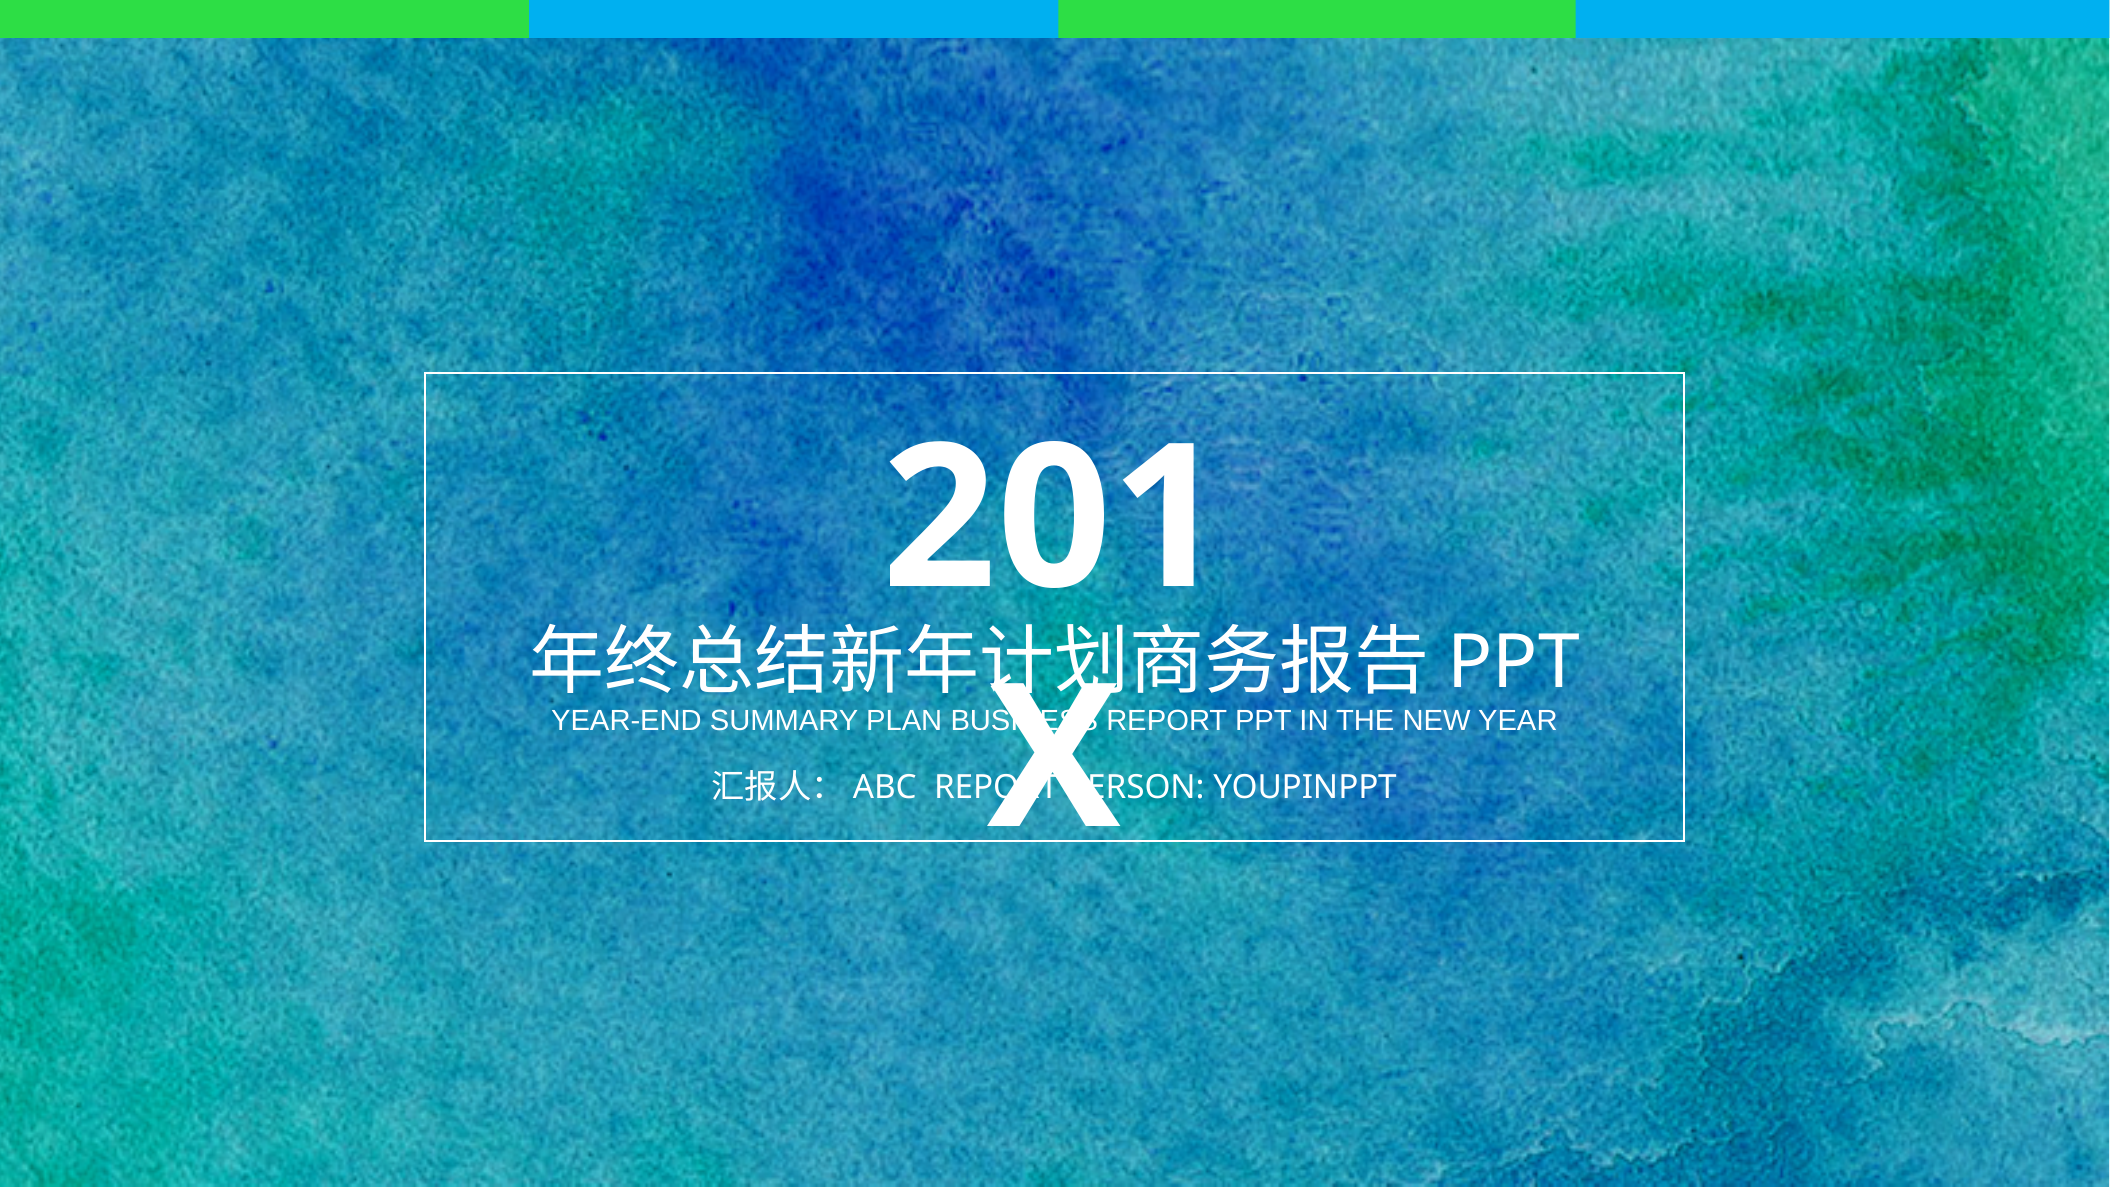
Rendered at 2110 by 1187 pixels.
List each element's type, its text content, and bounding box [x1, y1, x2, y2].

text_box [1057, 0, 1575, 39]
text_box [0, 0, 528, 39]
text_box [424, 372, 1685, 842]
text_box 201X [818, 842, 1291, 867]
text_box [1575, 0, 2110, 39]
text_box [528, 0, 1057, 39]
text_box [0, 39, 2110, 1187]
